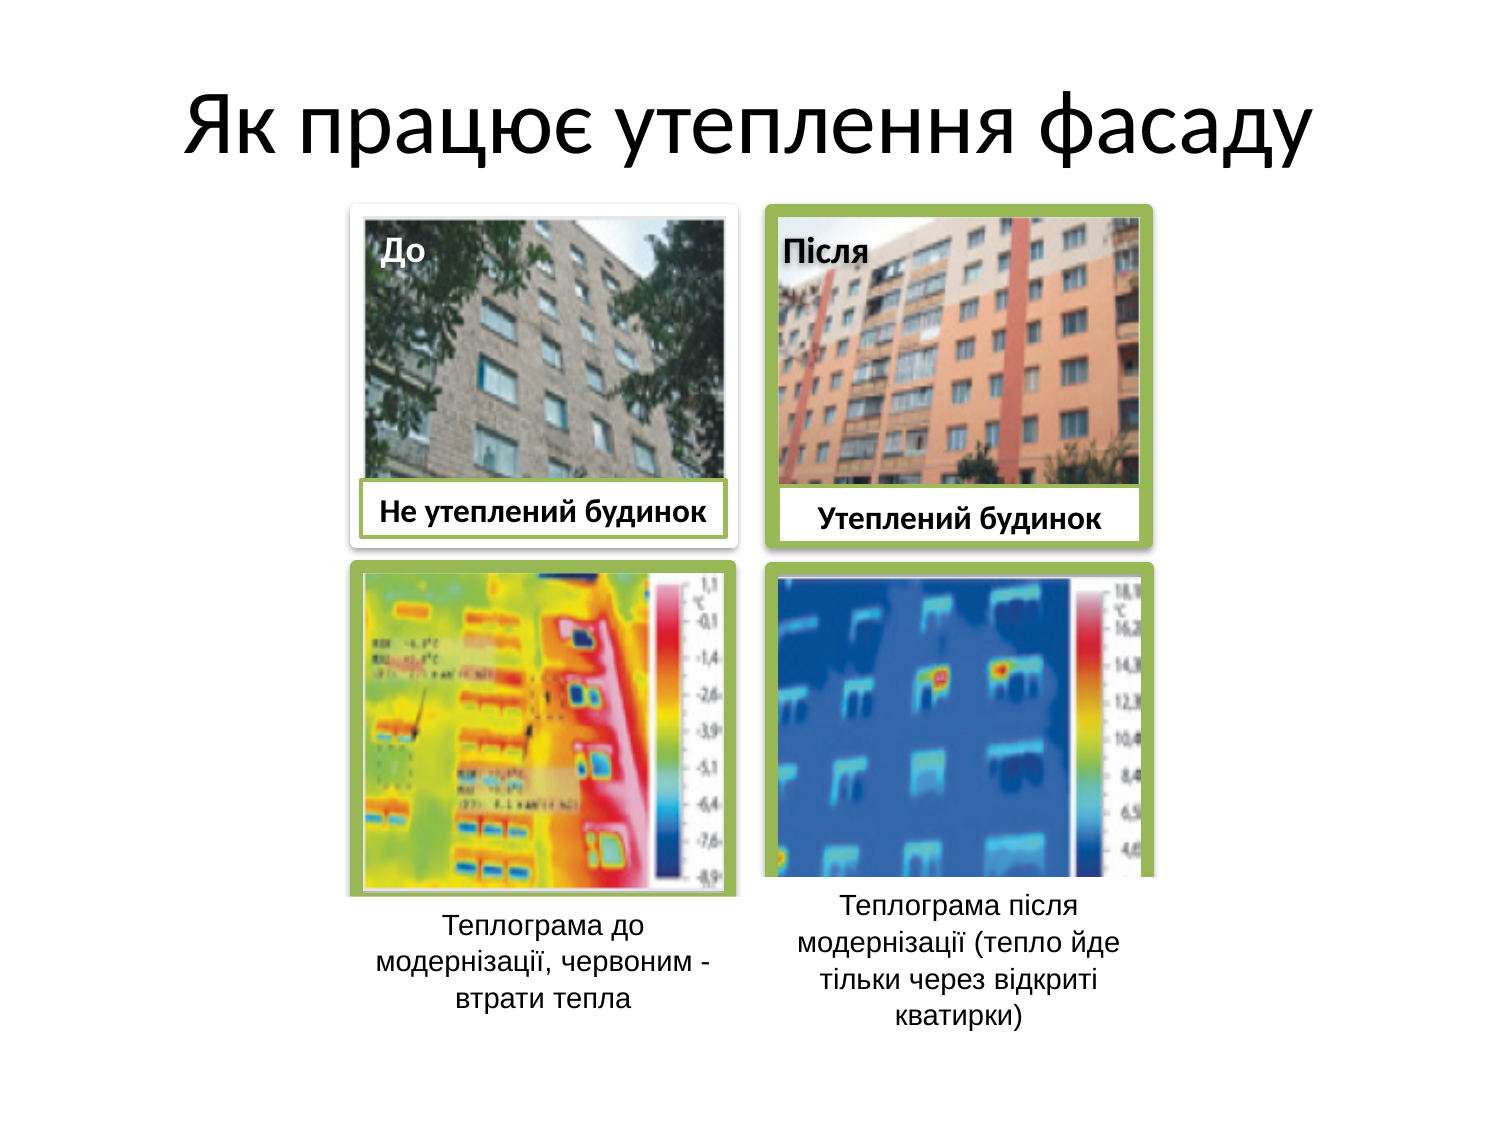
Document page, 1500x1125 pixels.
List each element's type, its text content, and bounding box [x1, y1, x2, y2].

text_box Теплограма до модернізації, червоним - втрати тепла [342, 896, 742, 1022]
text_box Утеплений будинок [776, 541, 1143, 545]
picture [777, 574, 1142, 894]
text_box Теплограма після модернізації (тепло йде тільки через відкриті кватирки) [742, 877, 1176, 1040]
title Як працює утеплення фасаду [88, 49, 1412, 185]
picture [362, 216, 726, 537]
picture [362, 572, 725, 894]
picture [777, 216, 1141, 537]
